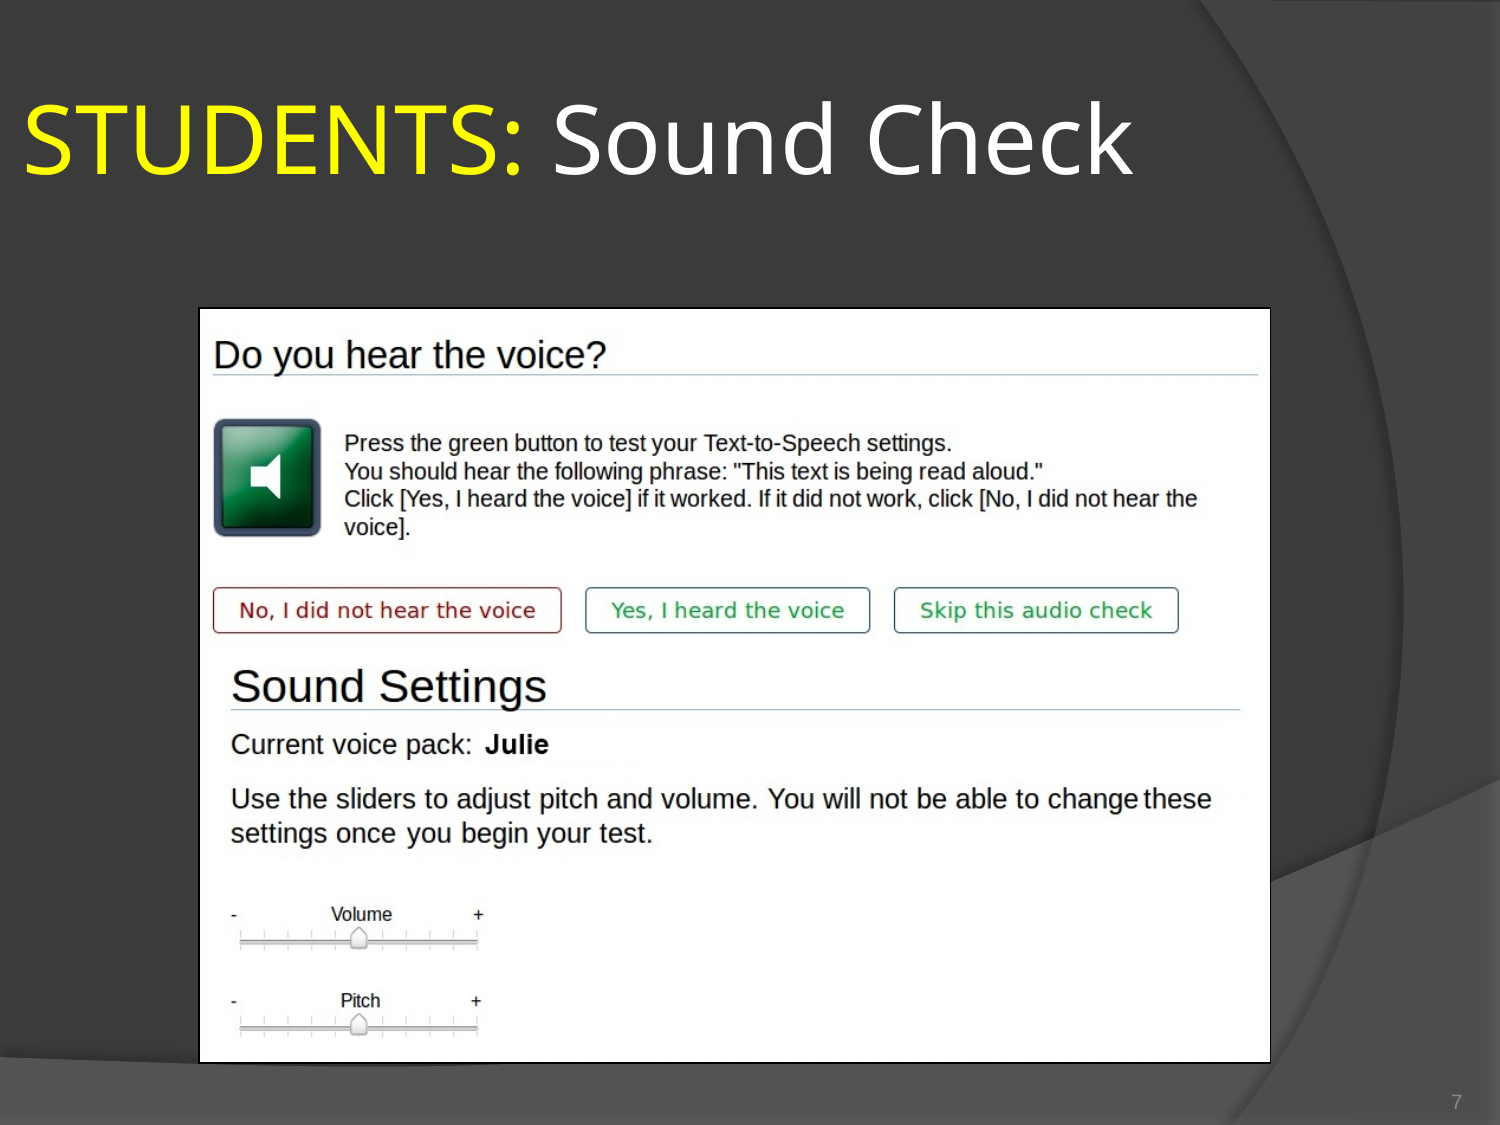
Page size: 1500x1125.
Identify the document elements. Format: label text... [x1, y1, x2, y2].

slide_number 7 [1337, 1053, 1463, 1114]
title STUDENTS: Sound Check [15, 67, 1500, 206]
picture [199, 308, 1270, 1063]
